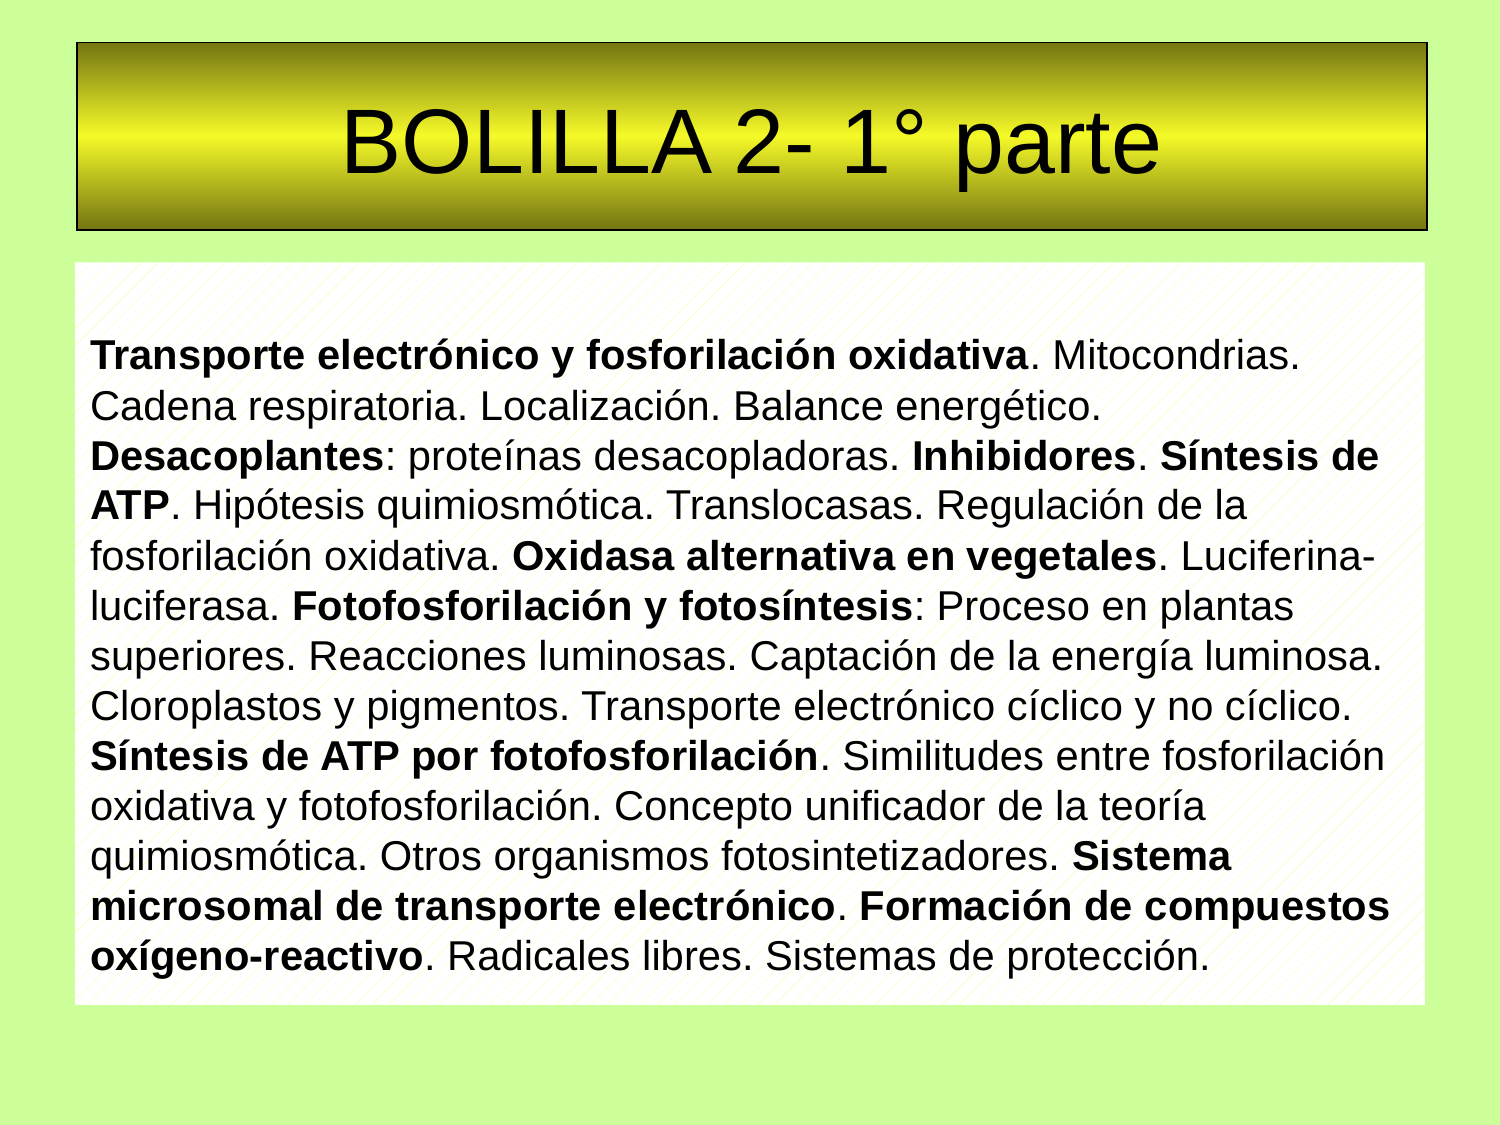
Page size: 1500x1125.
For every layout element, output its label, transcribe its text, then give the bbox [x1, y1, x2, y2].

list Transporte electrónico y fosforilación oxidativa. Mitocondrias. Cadena respiratoria. Localización. Balance energético. Desacoplantes: proteínas desacopladoras. Inhibidores. Síntesis de ATP. Hipótesis quimiosmótica. Translocasas. Regulación de la fosforilación oxidativa. Oxidasa alternativa en vegetales. Luciferina-luciferasa. Fotofosforilación y fotosíntesis: Proceso en plantas superiores. Reacciones luminosas. Captación de la energía luminosa. Cloroplastos y pigmentos. Transporte electrónico cíclico y no cíclico. Síntesis de ATP por fotofosforilación. Similitudes entre fosforilación oxidativa y fotofosforilación. Concepto unificador de la teoría quimiosmótica. Otros organismos fotosintetizadores. Sistema microsomal de transporte electrónico. Formación de compuestos oxígeno-reactivo. Radicales libres. Sistemas de protección. [74, 262, 1426, 1006]
title BOLILLA 2- 1° parte [76, 42, 1428, 231]
